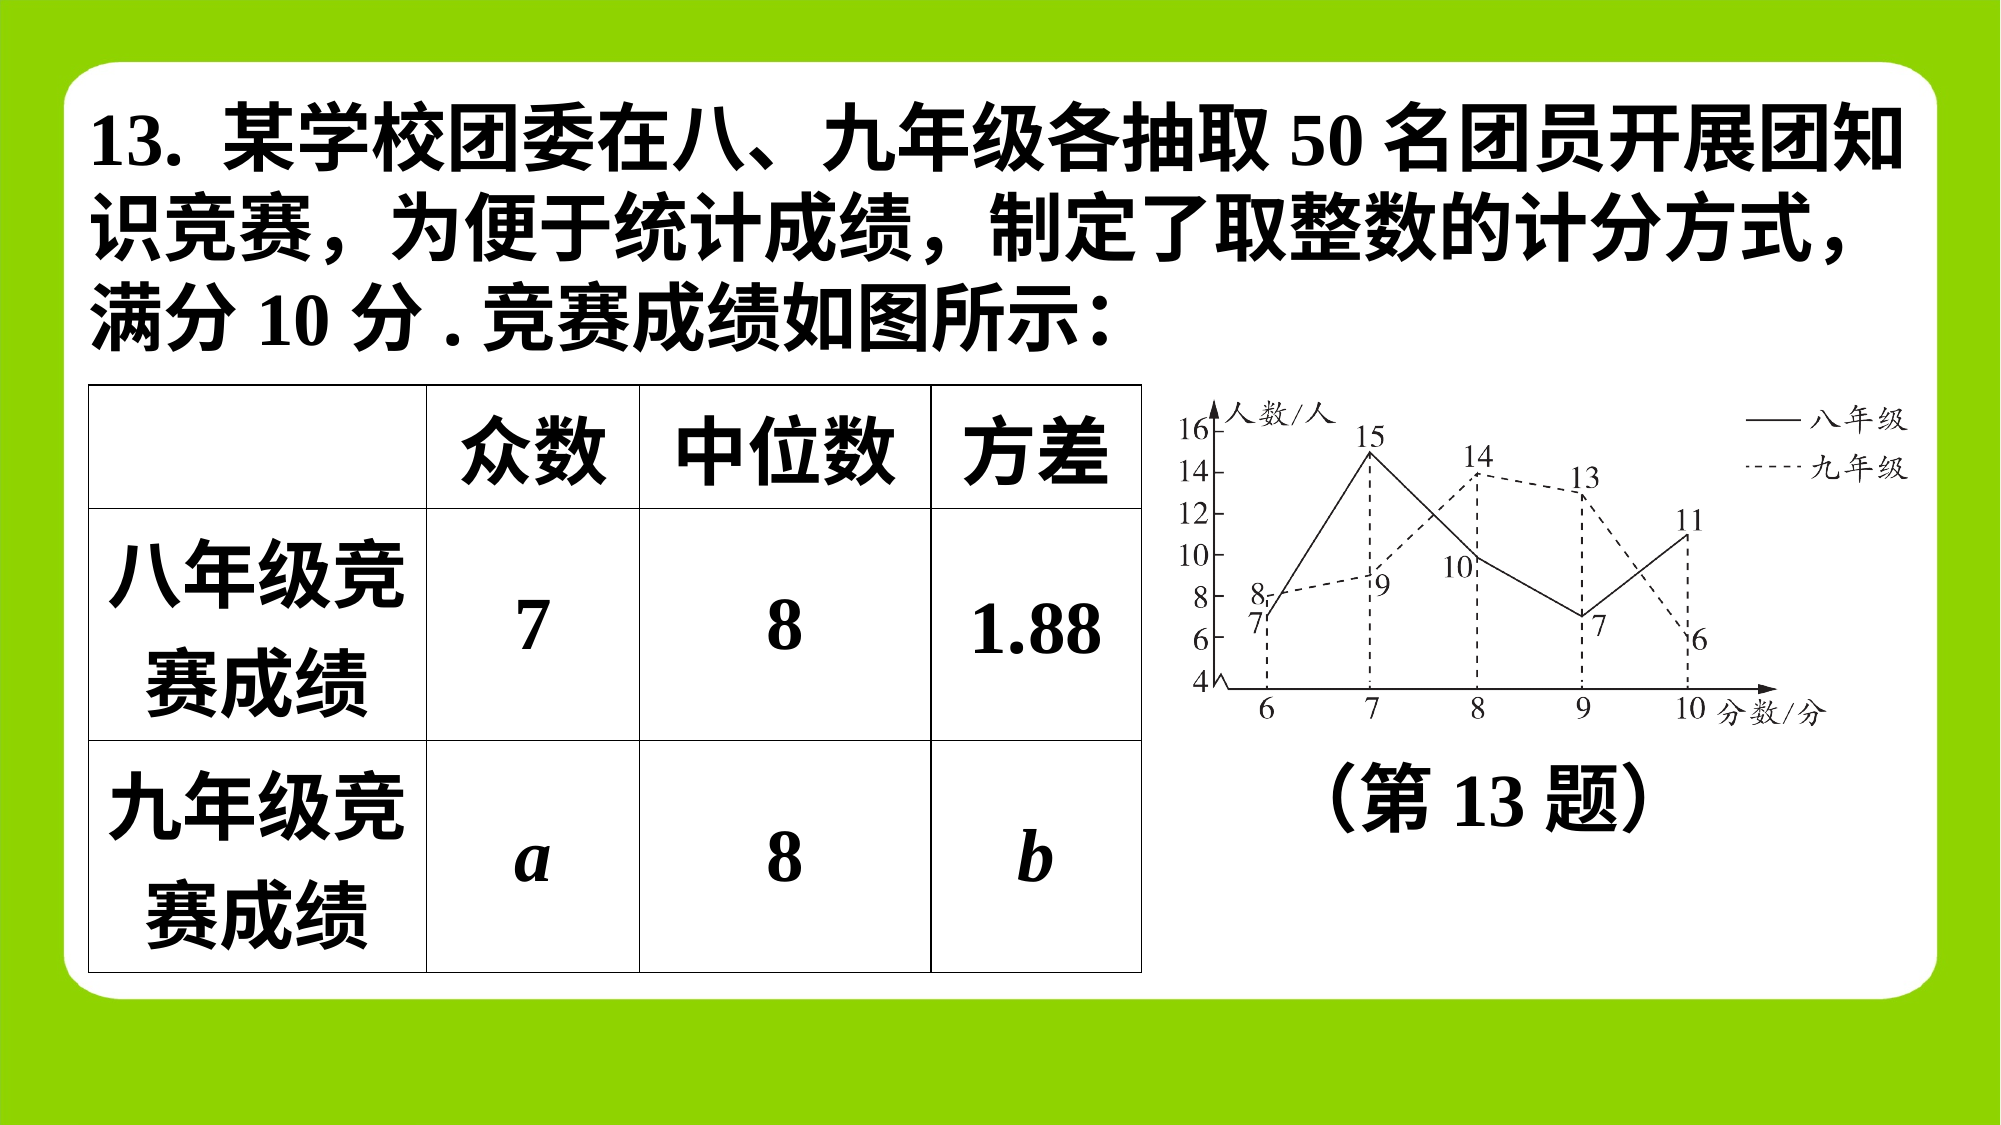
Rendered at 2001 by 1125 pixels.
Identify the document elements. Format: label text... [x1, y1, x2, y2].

picture [0, 0, 2001, 1125]
table_cell 八年级竞 赛成绩 [89, 509, 426, 740]
table_header 中位数 [640, 386, 930, 508]
table_cell 1.88 [932, 509, 1141, 740]
table_cell 8 [640, 509, 930, 740]
table_cell b [932, 741, 1141, 972]
table_cell a [427, 741, 639, 972]
table_header 众数 [427, 386, 639, 508]
table_cell 7 [427, 509, 639, 740]
table_header [89, 386, 426, 508]
table_cell 九年级竞 赛成绩 [89, 741, 426, 972]
table_cell 8 [640, 741, 930, 972]
text_box （第13题） [1316, 751, 1662, 835]
table_header 方差 [932, 386, 1141, 508]
text_box 13. 某学校团委在八、九年级各抽取50名团员开展团知 识竞赛，为便于统计成绩，制定了取整数的计分方式， 满分10分.竞赛成绩如图所示： [88, 90, 1974, 364]
